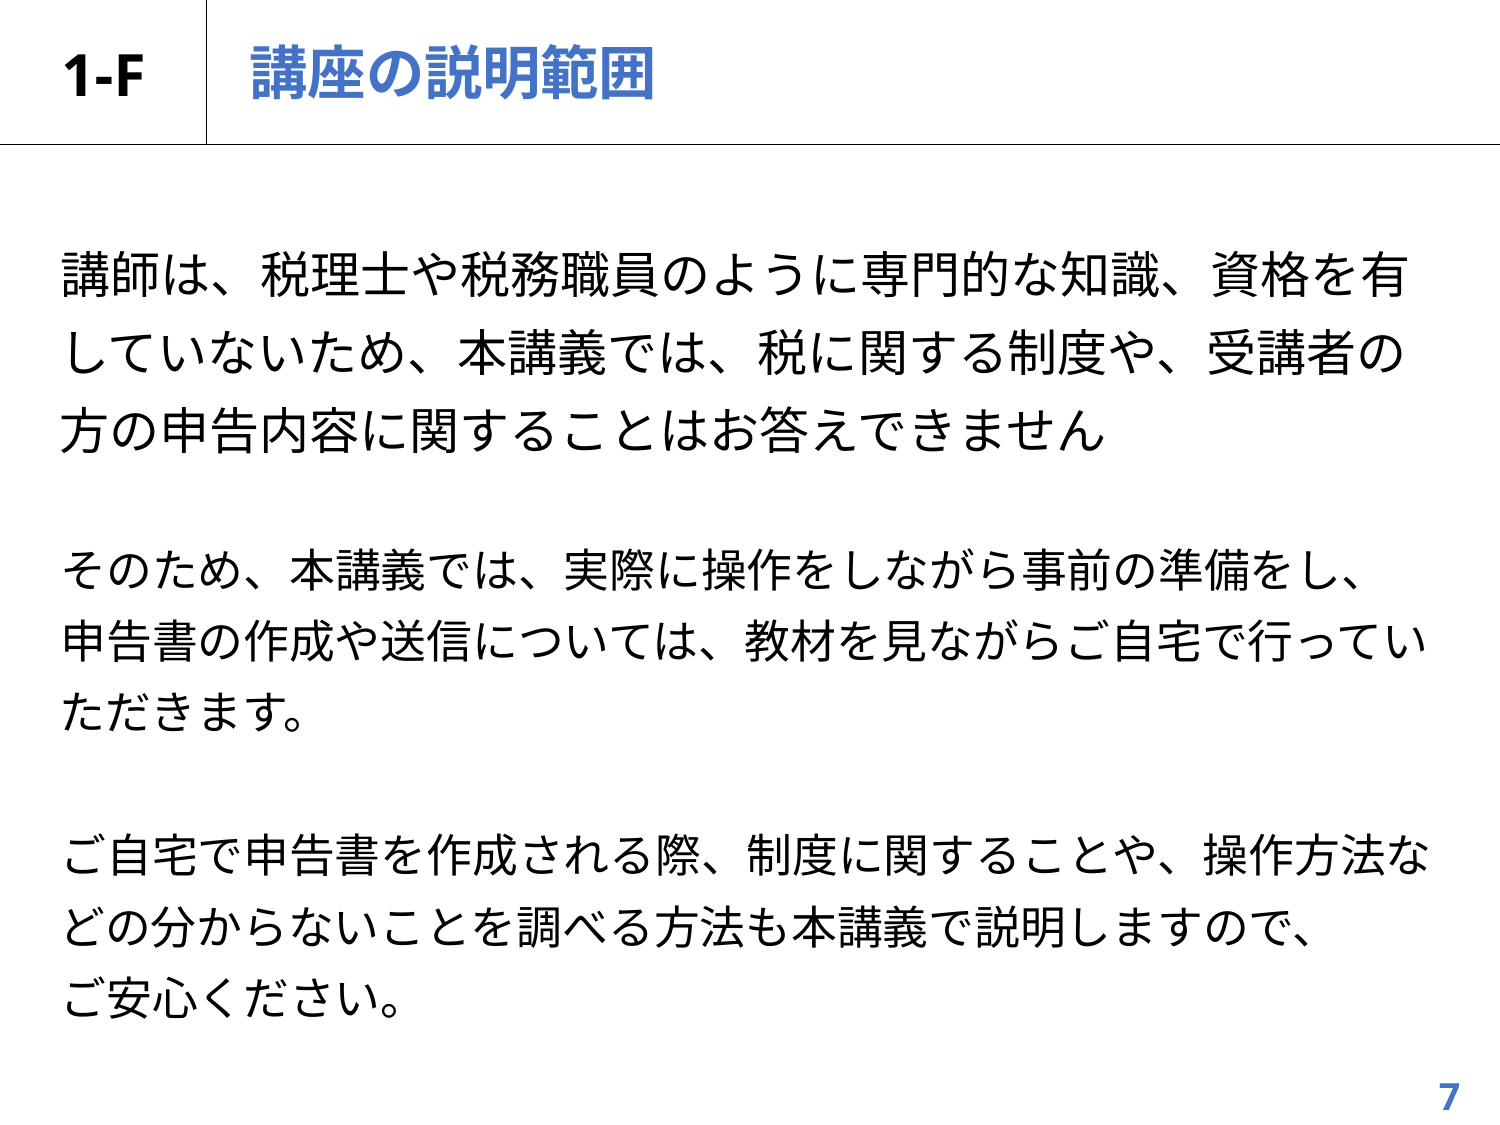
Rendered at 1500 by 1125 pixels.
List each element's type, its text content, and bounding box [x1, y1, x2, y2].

text_box 講座の説明範囲 [230, 24, 1459, 119]
text_box 講師は、税理士や税務職員のように専門的な知識、資格を有していないため、本講義では、税に関する制度や、受講者の方の申告内容に関することはお答えできません そのため、本講義では、実際に操作をしながら事前の準備をし、 申告書の作成や送信については、教材を見ながらご自宅で行っていただきます。 ご自宅で申告書を作成される際、制度に関することや、操作方法などの分からないことを調べる方法も本講義で説明しますので、 ご安心ください。 [44, 218, 1456, 1033]
title 1-F [0, 0, 207, 147]
text_box 7 [1402, 1065, 1497, 1125]
